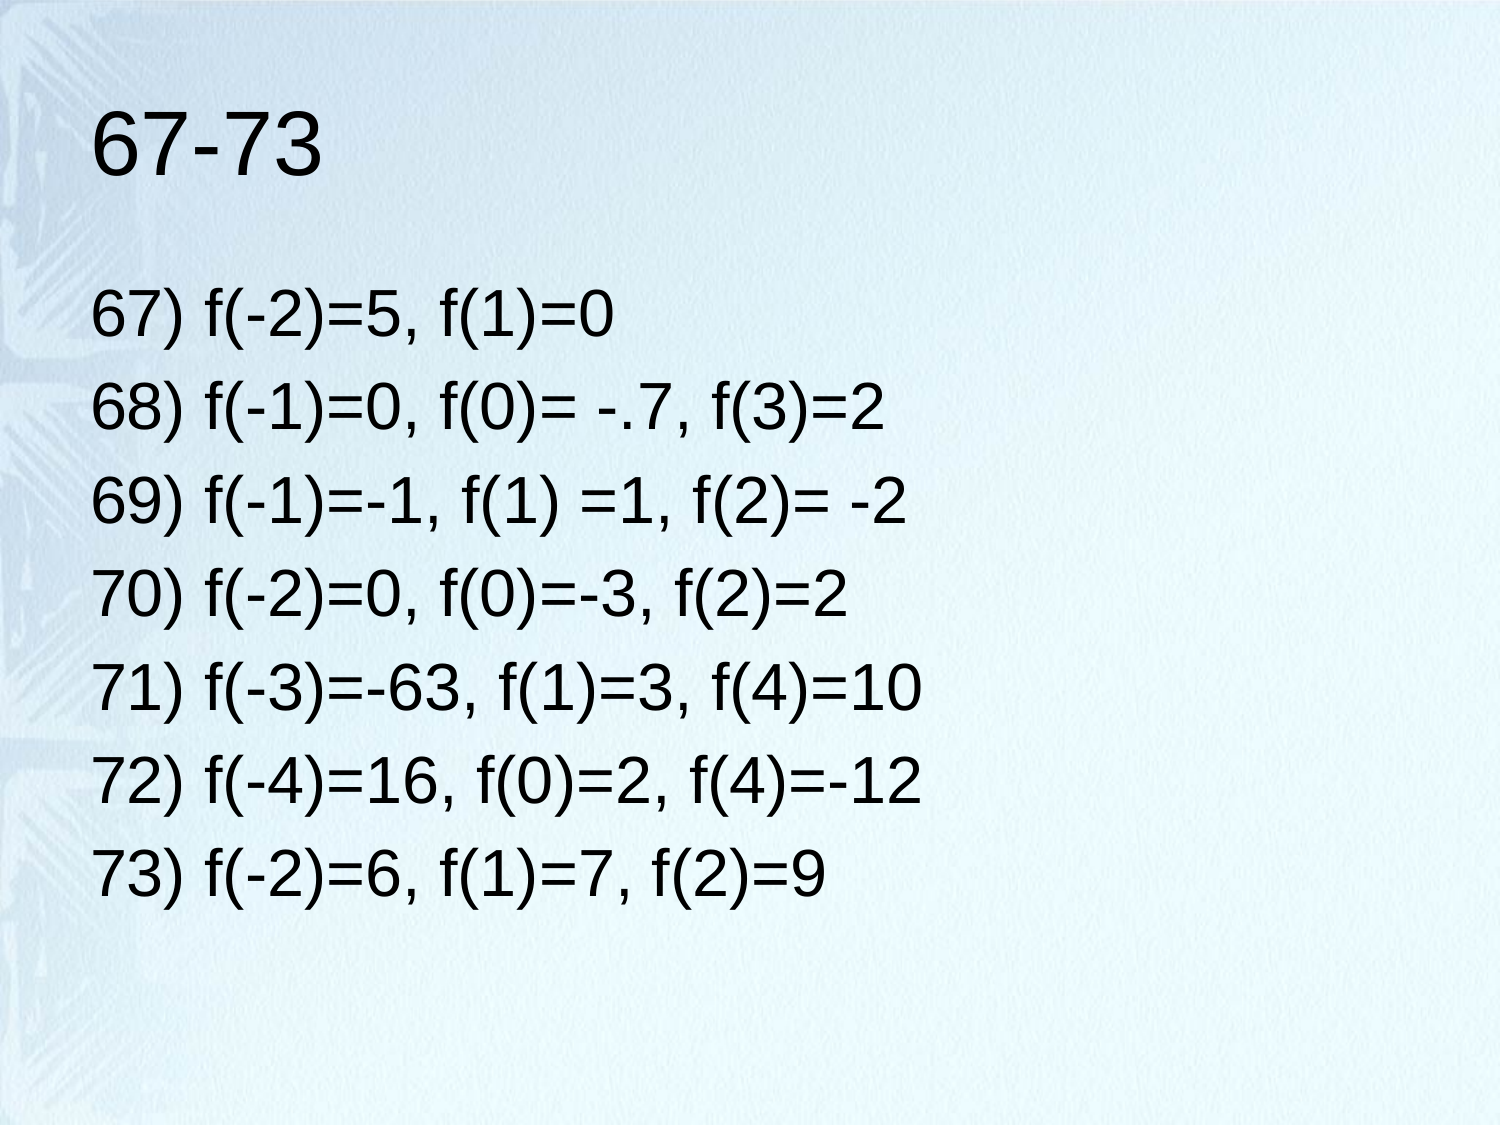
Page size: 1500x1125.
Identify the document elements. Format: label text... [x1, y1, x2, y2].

list 67) f(-2)=5, f(1)=0 68) f(-1)=0, f(0)= -.7, f(3)=2 69) f(-1)=-1, f(1) =1, f(2)= -2 70) f(-2)=0, f(0)=-3, f(2)=2 71) f(-3)=-63, f(1)=3, f(4)=10 72) f(-4)=16, f(0)=2, f(4)=-12 73) f(-2)=6, f(1)=7, f(2)=9 [74, 262, 1426, 1006]
picture [0, 0, 1500, 1125]
title 67-73 [74, 44, 1426, 233]
